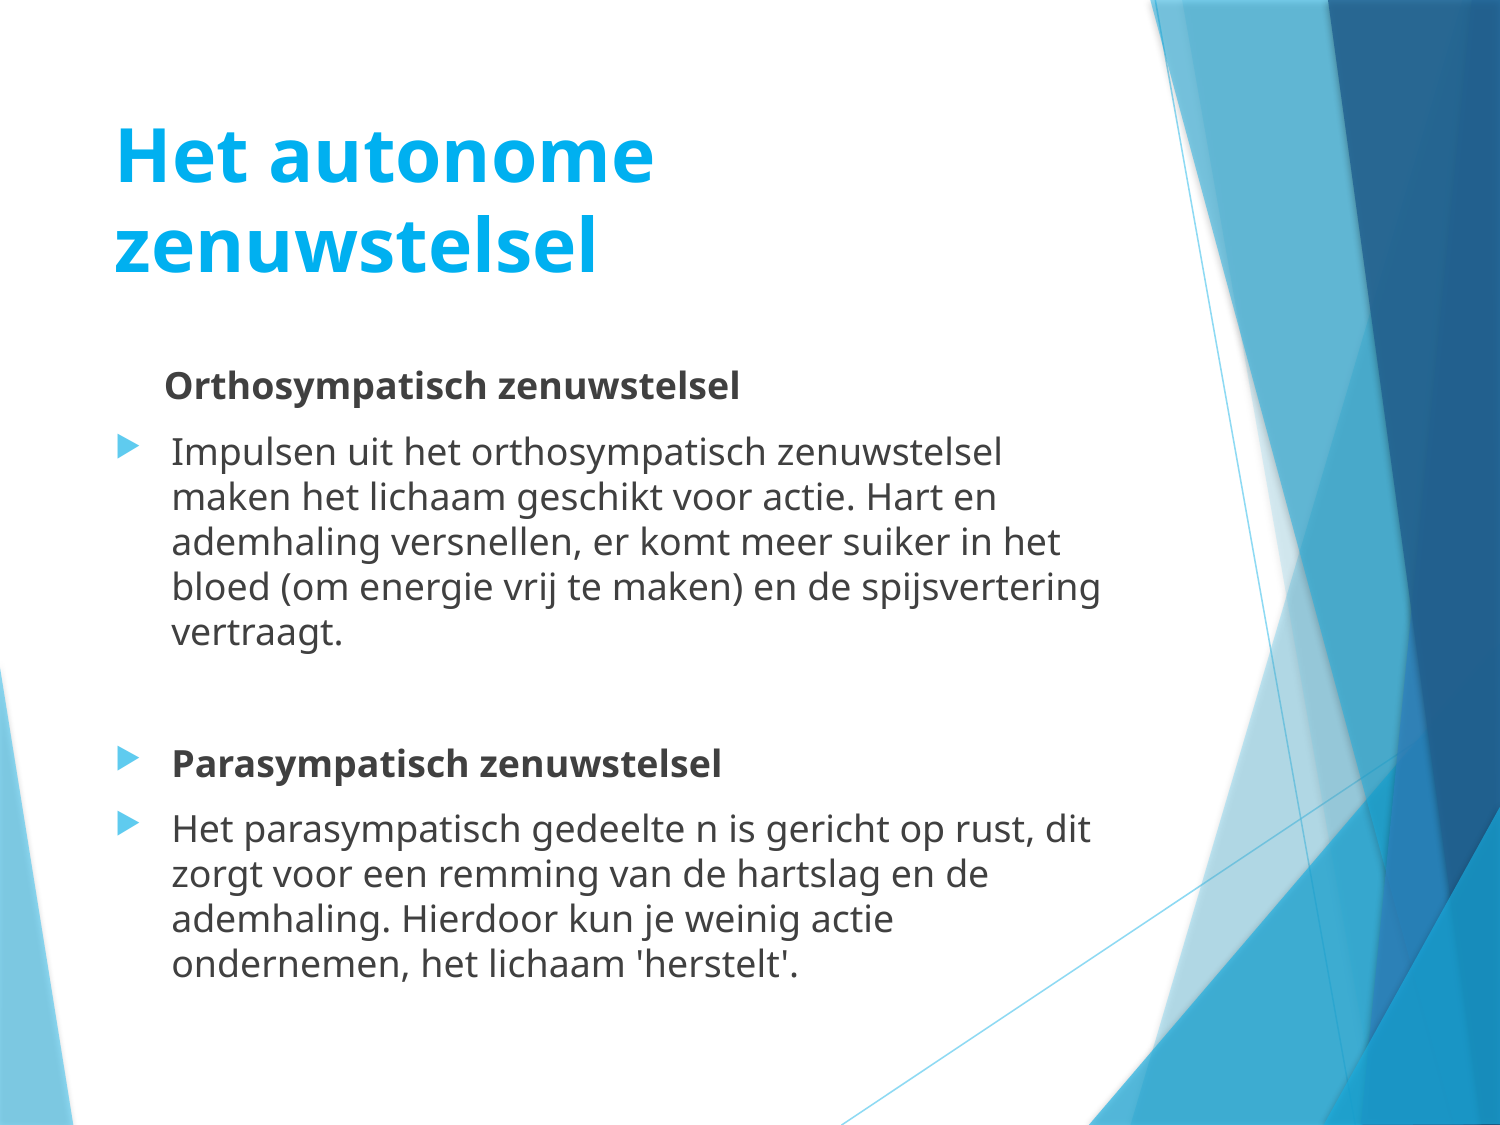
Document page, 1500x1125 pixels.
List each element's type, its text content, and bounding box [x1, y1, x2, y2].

list Orthosympatisch zenuwstelsel Impulsen uit het orthosympatisch zenuwstelsel maken het lichaam geschikt voor actie. Hart en ademhaling versnellen, er komt meer suiker in het bloed (om energie vrij te maken) en de spijsvertering vertraagt. Parasympatisch zenuwstelsel Het parasympatisch gedeelte n is gericht op rust, dit zorgt voor een remming van de hartslag en de ademhaling. Hierdoor kun je weinig actie ondernemen, het lichaam 'herstelt'. [99, 354, 1142, 992]
title Het autonome zenuwstelsel [99, 99, 1142, 317]
